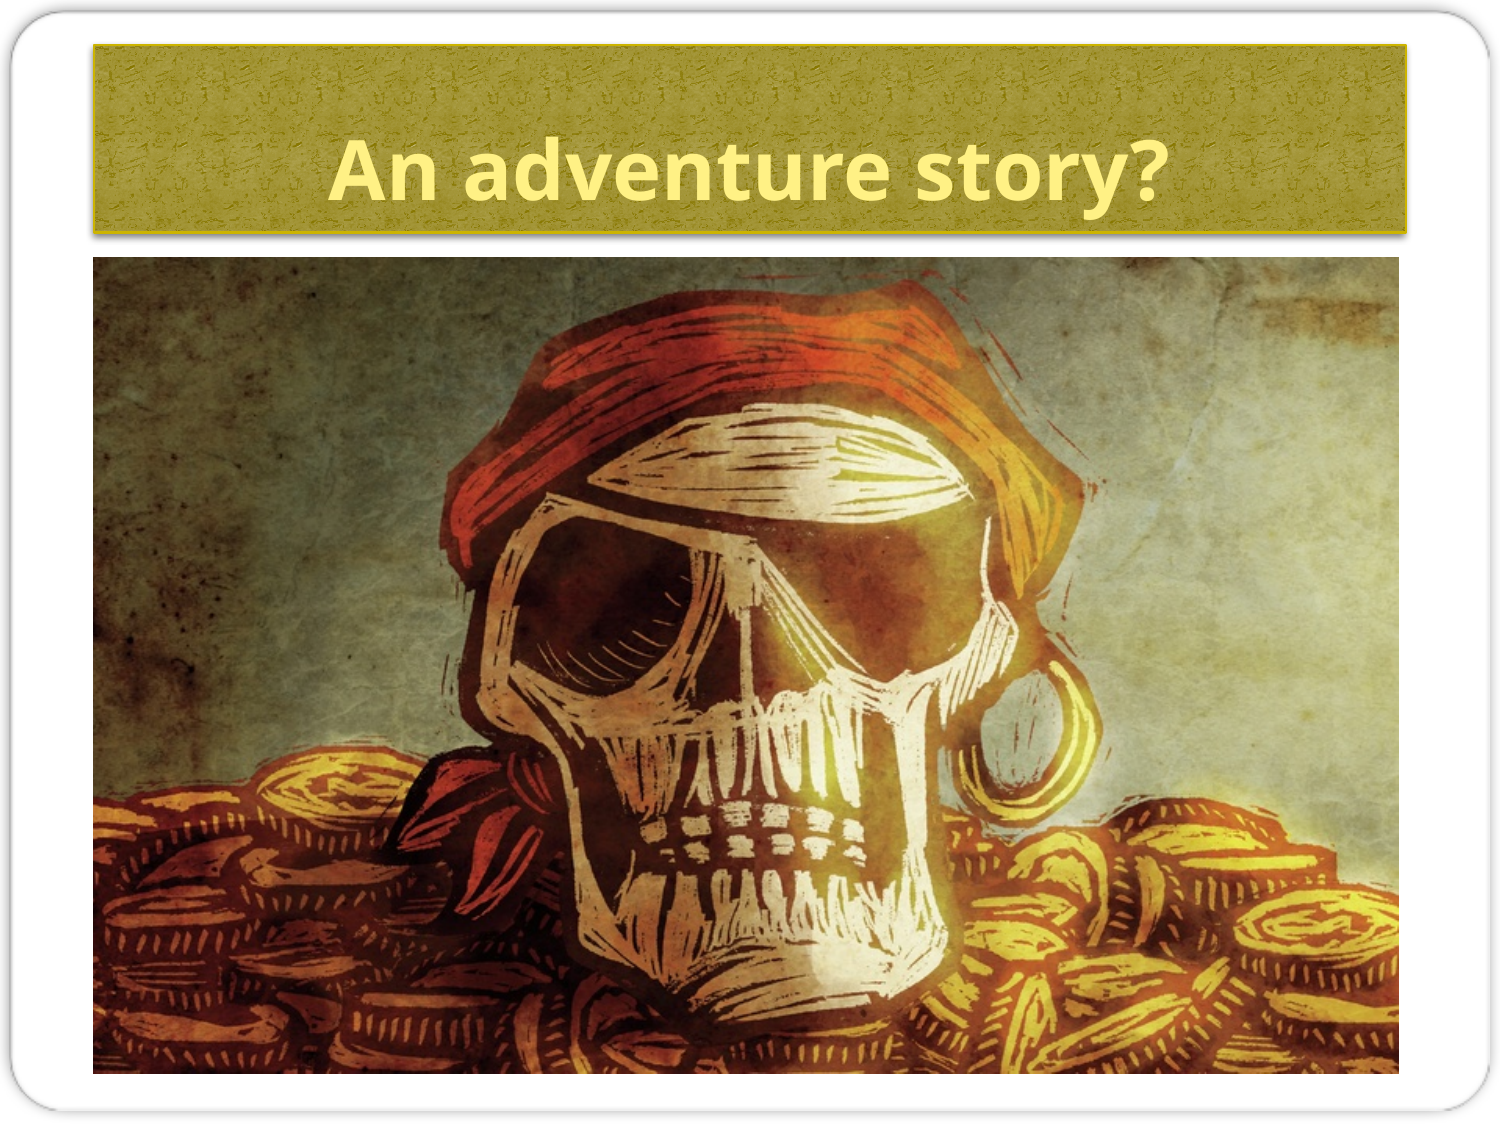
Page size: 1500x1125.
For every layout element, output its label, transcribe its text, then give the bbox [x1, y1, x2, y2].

title An adventure story? [93, 44, 1407, 234]
picture [93, 257, 1399, 1074]
